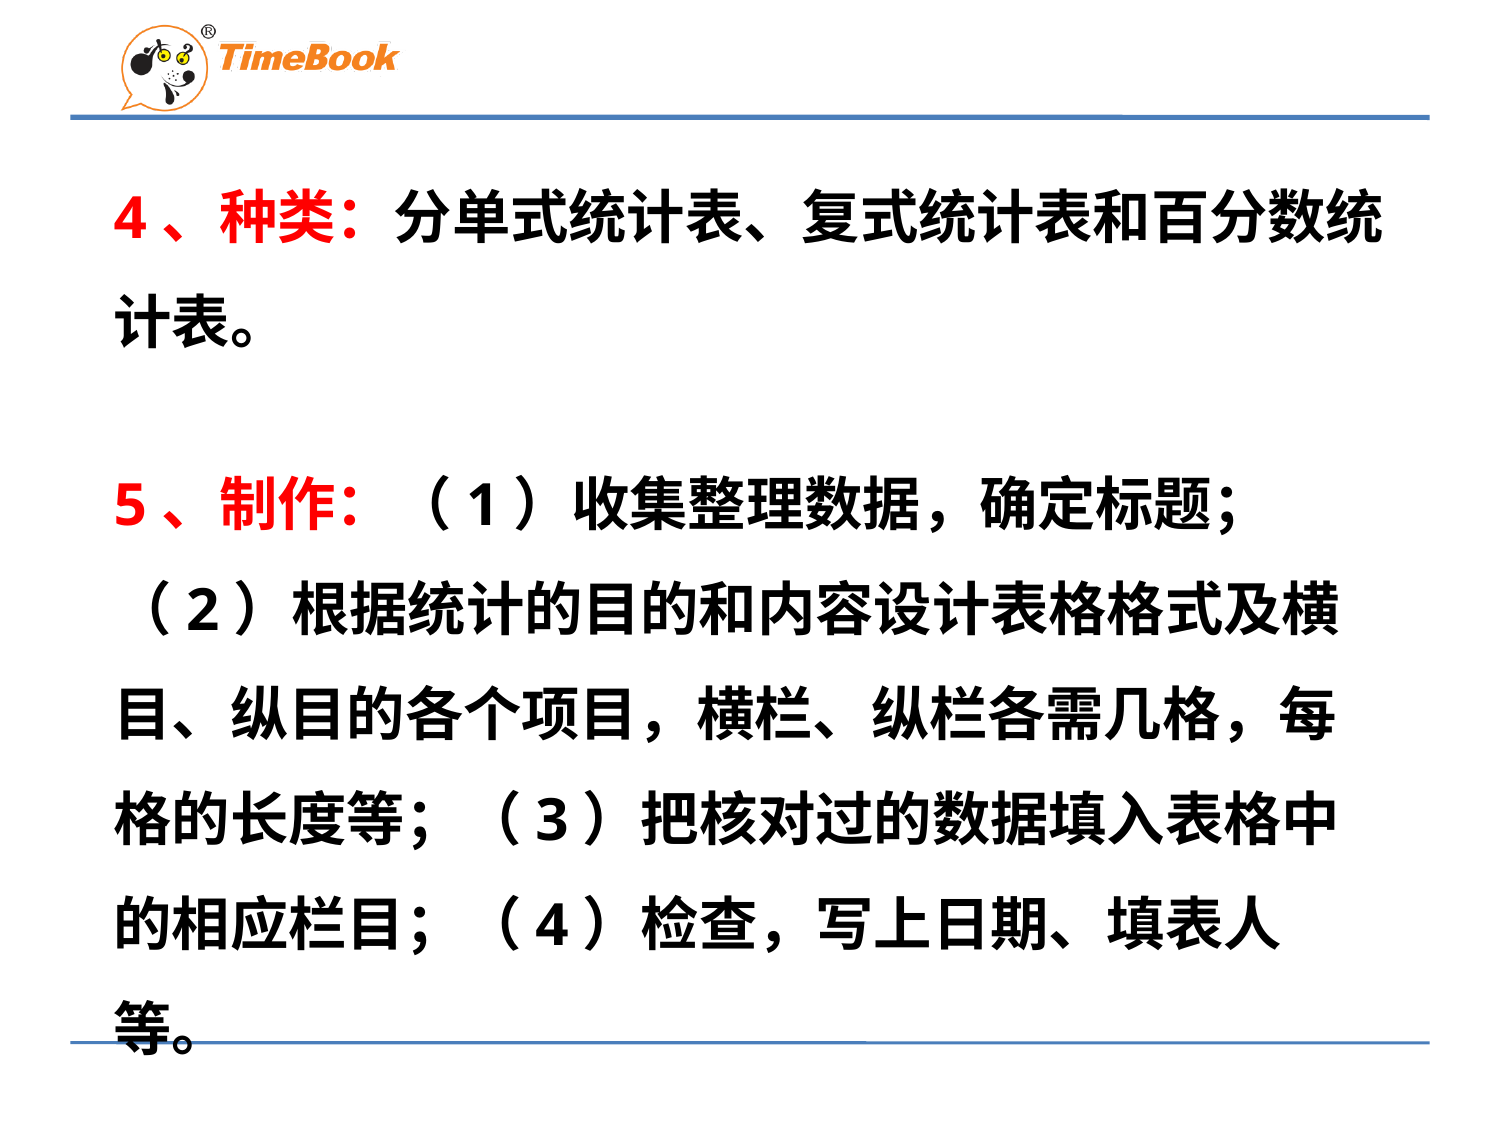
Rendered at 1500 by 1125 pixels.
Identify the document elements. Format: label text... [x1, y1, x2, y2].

text_box 5、制作：（1）收集整理数据，确定标题；（2）根据统计的目的和内容设计表格格式及横目、纵目的各个项目，横栏、纵栏各需几格，每格的长度等；（3）把核对过的数据填入表格中的相应栏目；（4）检查，写上日期、填表人等。 [98, 424, 1400, 1070]
picture [118, 22, 408, 113]
text_box 4、种类：分单式统计表、复式统计表和百分数统计表。 [98, 137, 1400, 363]
